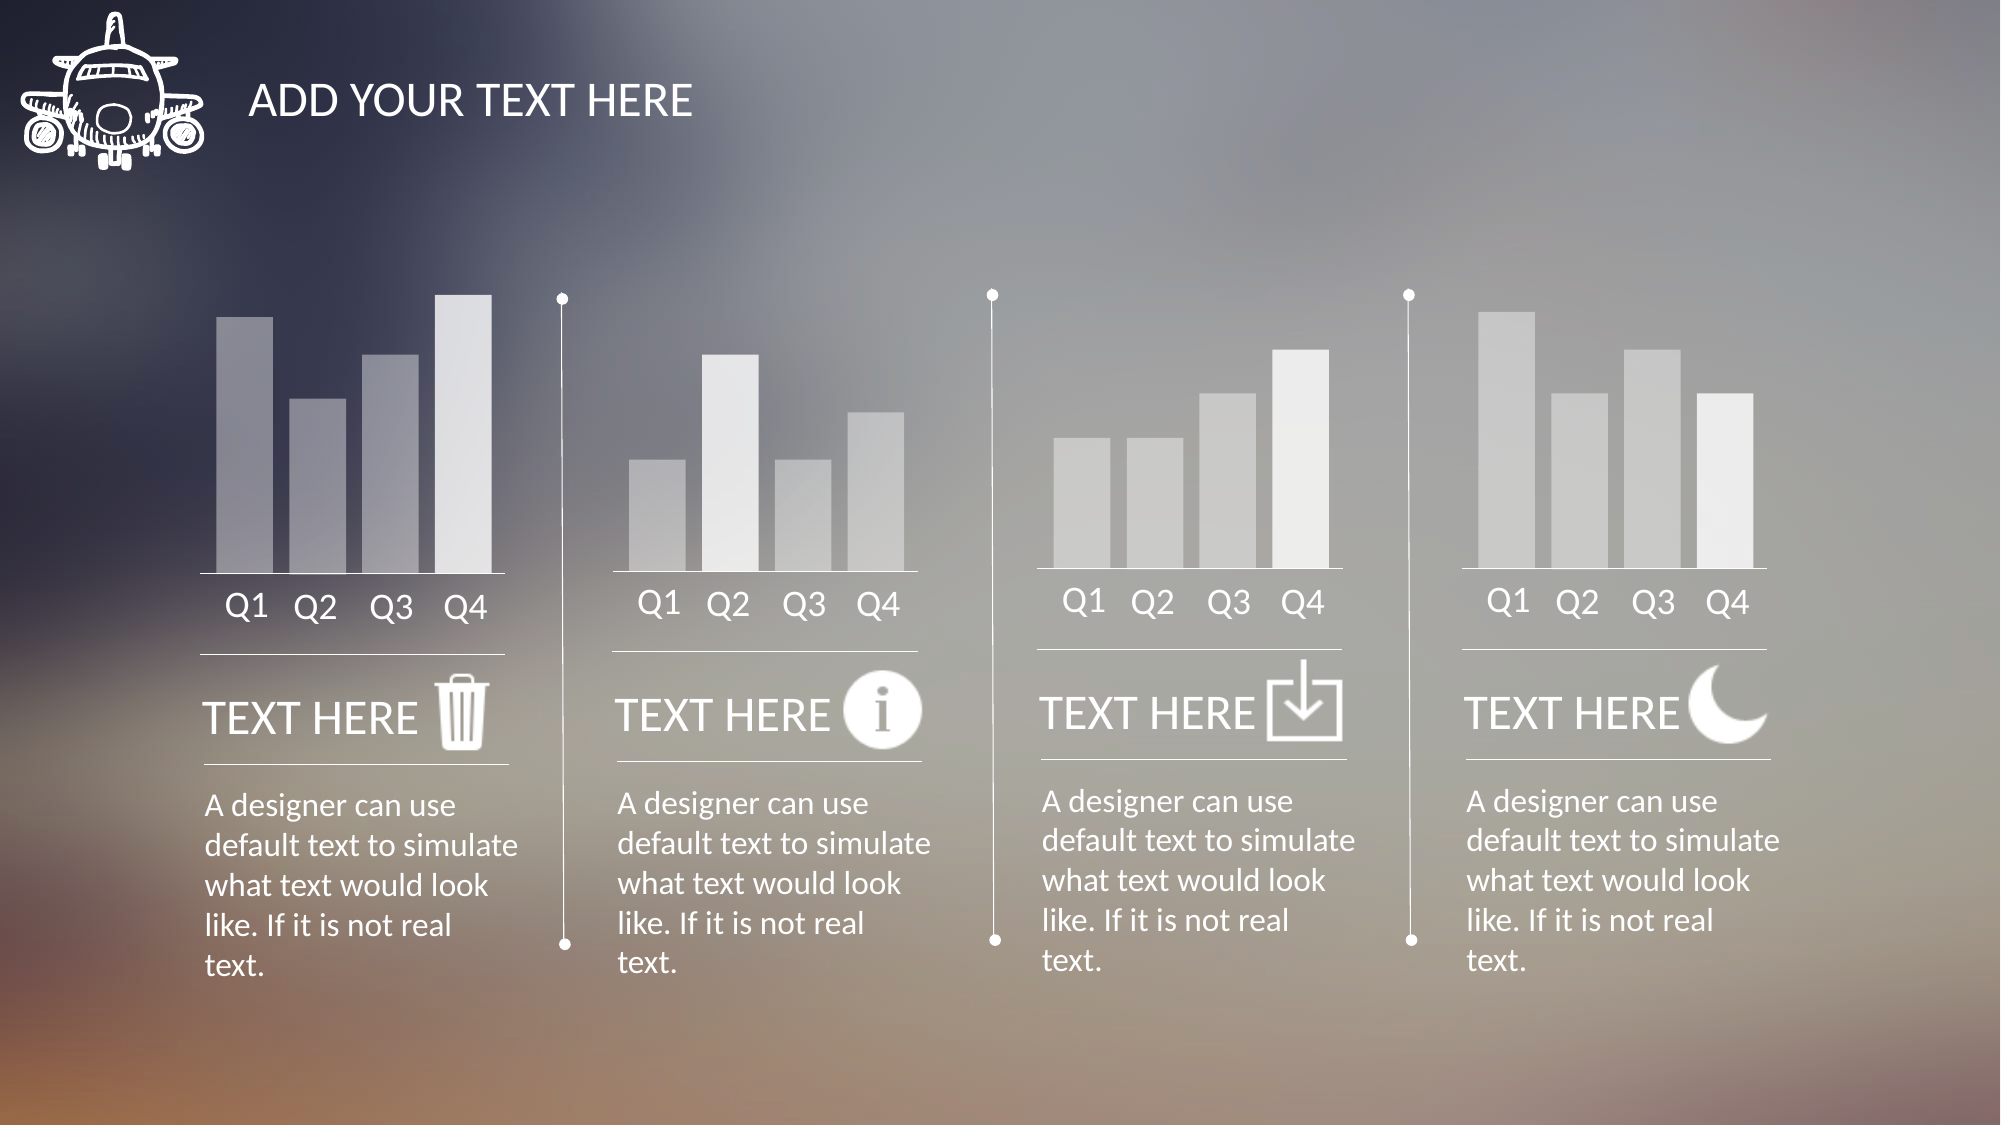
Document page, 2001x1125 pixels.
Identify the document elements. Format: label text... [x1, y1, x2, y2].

text_box Q2 [1540, 569, 1616, 630]
text_box Q1 [1471, 569, 1540, 628]
text_box Q1 [1047, 569, 1115, 628]
text_box Q1 [209, 574, 278, 633]
text_box [988, 933, 1003, 948]
text_box Q4 [841, 571, 936, 632]
picture [0, 0, 2001, 1125]
text_box [1411, 288, 1416, 302]
text_box [288, 398, 347, 573]
text_box Q2 [1115, 569, 1192, 630]
text_box [1404, 933, 1419, 948]
text_box TEXT HERE [1024, 672, 1226, 747]
text_box Q3 [767, 572, 841, 632]
text_box [628, 459, 687, 569]
text_box [774, 459, 832, 571]
text_box TEXT HERE [187, 677, 398, 752]
text_box [994, 288, 1000, 302]
text_box [701, 354, 760, 571]
text_box A designer can use default text to simulate what text would look like. If it is not real text. [189, 776, 535, 991]
text_box Q1 [622, 572, 691, 630]
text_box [556, 292, 571, 951]
text_box TEXT HERE [1448, 672, 1649, 747]
text_box TEXT HERE [599, 674, 808, 750]
text_box [1198, 392, 1257, 568]
text_box [985, 288, 991, 302]
text_box Q3 [1192, 569, 1265, 630]
text_box [1696, 392, 1754, 568]
text_box [1126, 437, 1184, 568]
text_box Q4 [428, 574, 524, 635]
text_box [1407, 288, 1411, 942]
text_box [215, 316, 274, 572]
text_box [434, 294, 493, 573]
text_box A designer can use default text to simulate what text would look like. If it is not real text. [602, 773, 948, 988]
text_box [1053, 437, 1111, 567]
text_box [1271, 349, 1330, 568]
text_box A designer can use default text to simulate what text would look like. If it is not real text. [1027, 771, 1373, 986]
text_box Q3 [354, 574, 428, 635]
text_box A designer can use default text to simulate what text would look like. If it is not real text. [1451, 771, 1797, 986]
text_box [1623, 349, 1682, 568]
text_box [847, 411, 905, 571]
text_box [21, 12, 723, 170]
text_box [1402, 288, 1407, 302]
text_box [361, 354, 420, 573]
text_box Q4 [1690, 569, 1786, 624]
text_box [1477, 311, 1536, 567]
text_box Q2 [278, 574, 354, 635]
text_box Q2 [691, 572, 767, 632]
text_box [1550, 392, 1609, 568]
text_box Q3 [1616, 569, 1690, 630]
text_box Q4 [1265, 569, 1361, 629]
